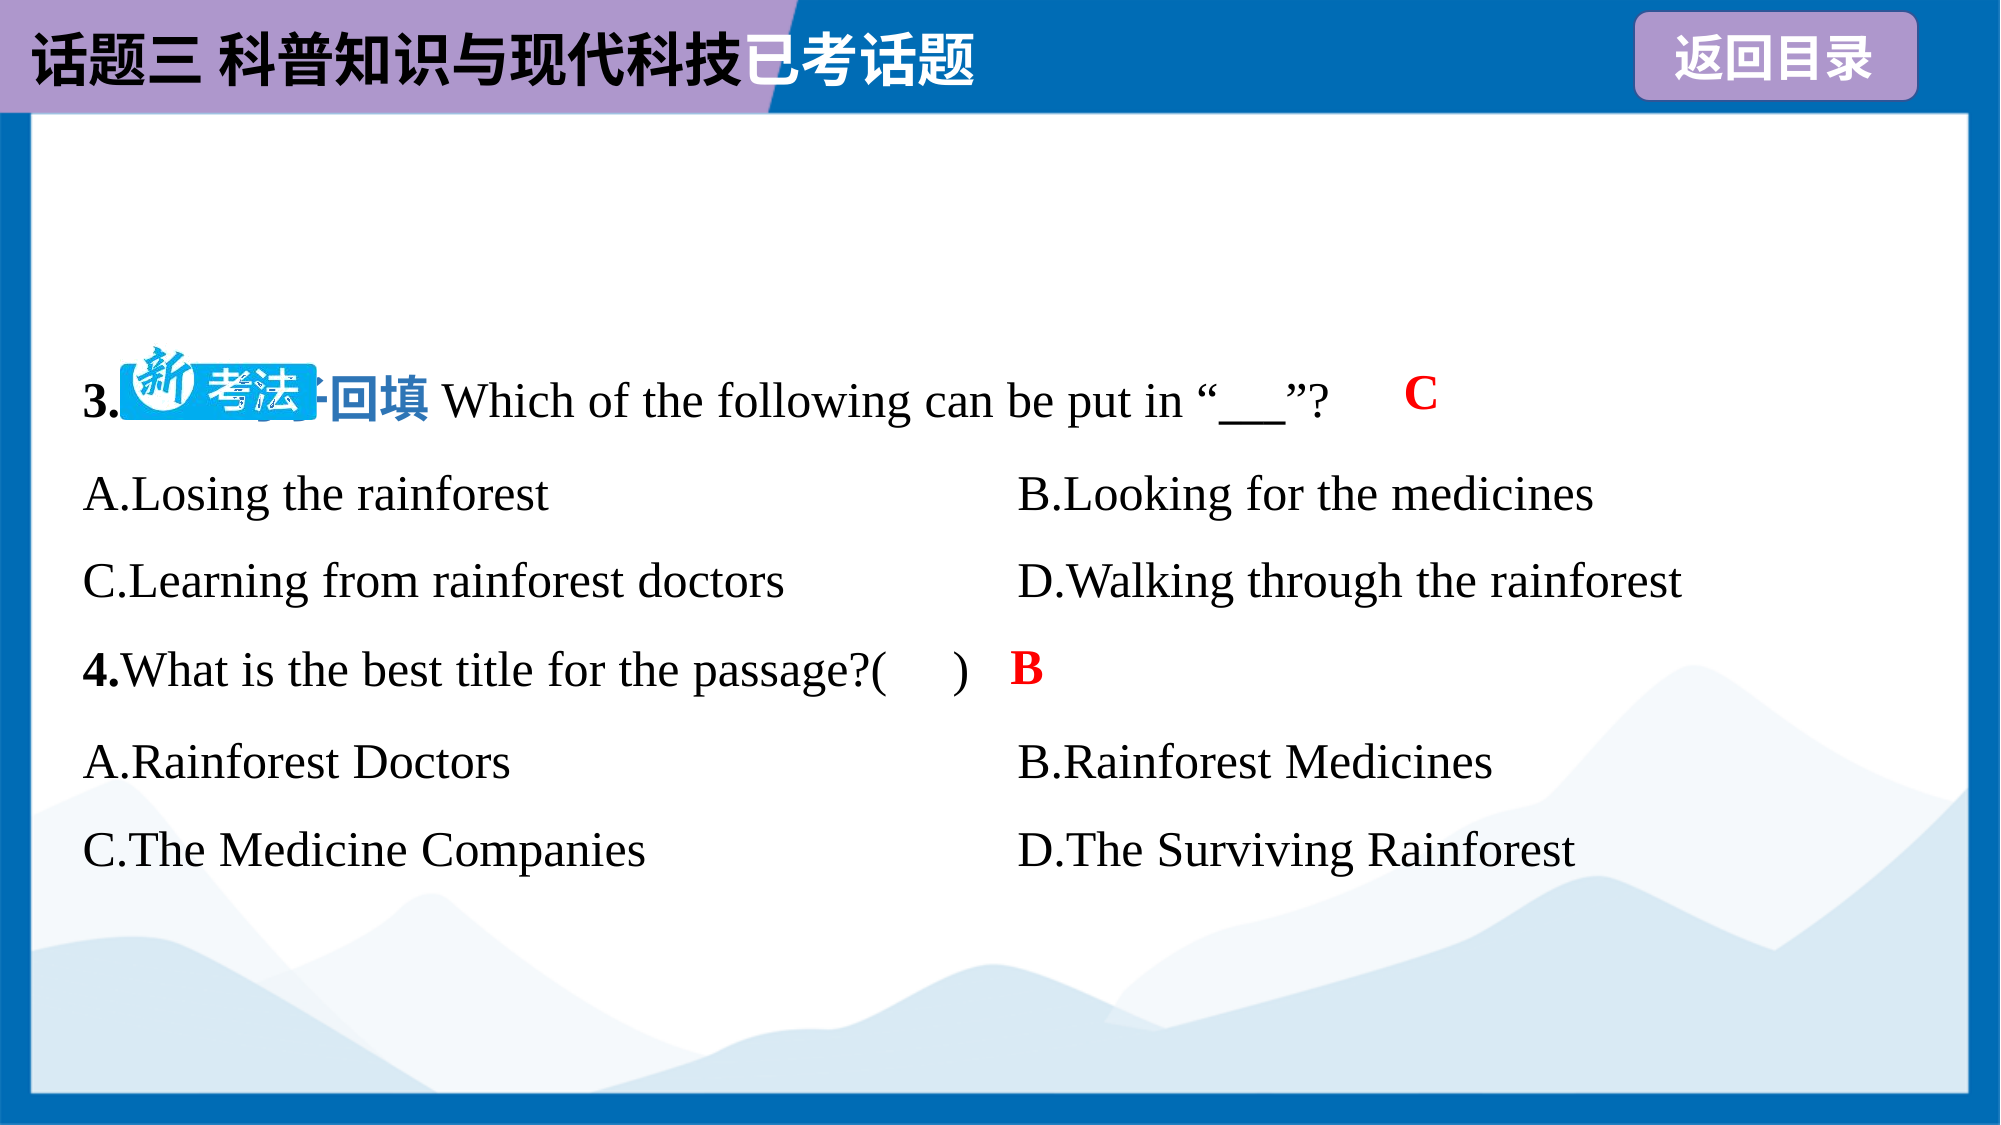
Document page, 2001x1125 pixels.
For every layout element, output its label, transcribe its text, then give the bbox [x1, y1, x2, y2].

picture [0, 0, 2000, 1125]
text_box 4.What is the best title for the passage?( ) [82, 608, 1917, 687]
text_box A.Losing the rainforest B.Looking for the medicines C.Learning from rainforest doctors D.Walking through the rainforest [82, 428, 1917, 599]
text_box C [1385, 332, 1458, 411]
text_box B [992, 606, 1062, 686]
text_box A.Rainforest Doctors B.Rainforest Medicines C.The Medicine Companies D.The Surviving Rainforest [82, 697, 1917, 867]
text_box 3. 句子回填Which of the following can be put in “___”? [82, 340, 1917, 418]
